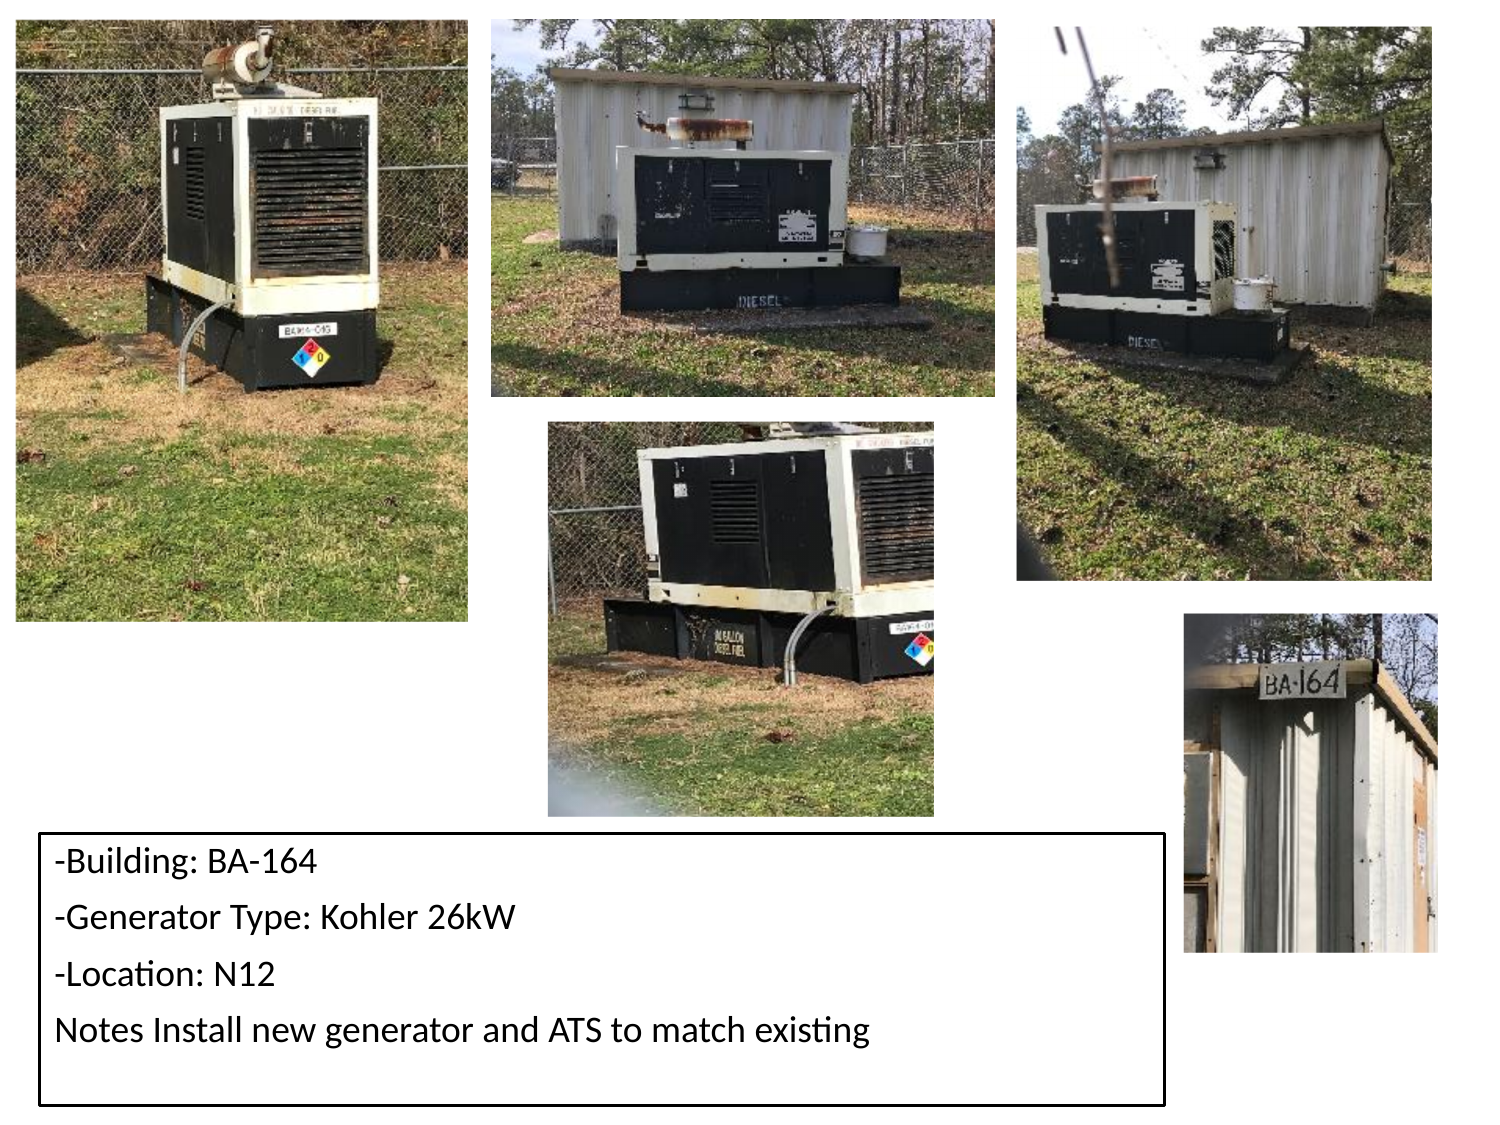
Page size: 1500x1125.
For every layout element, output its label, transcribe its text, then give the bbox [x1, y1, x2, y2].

picture [0, 19, 1500, 816]
text_box -Building: BA-164 -Generator Type: Kohler 26kW -Location: N12 Notes Install new generator and ATS to match existing [39, 833, 1165, 1106]
picture [1140, 614, 1480, 952]
